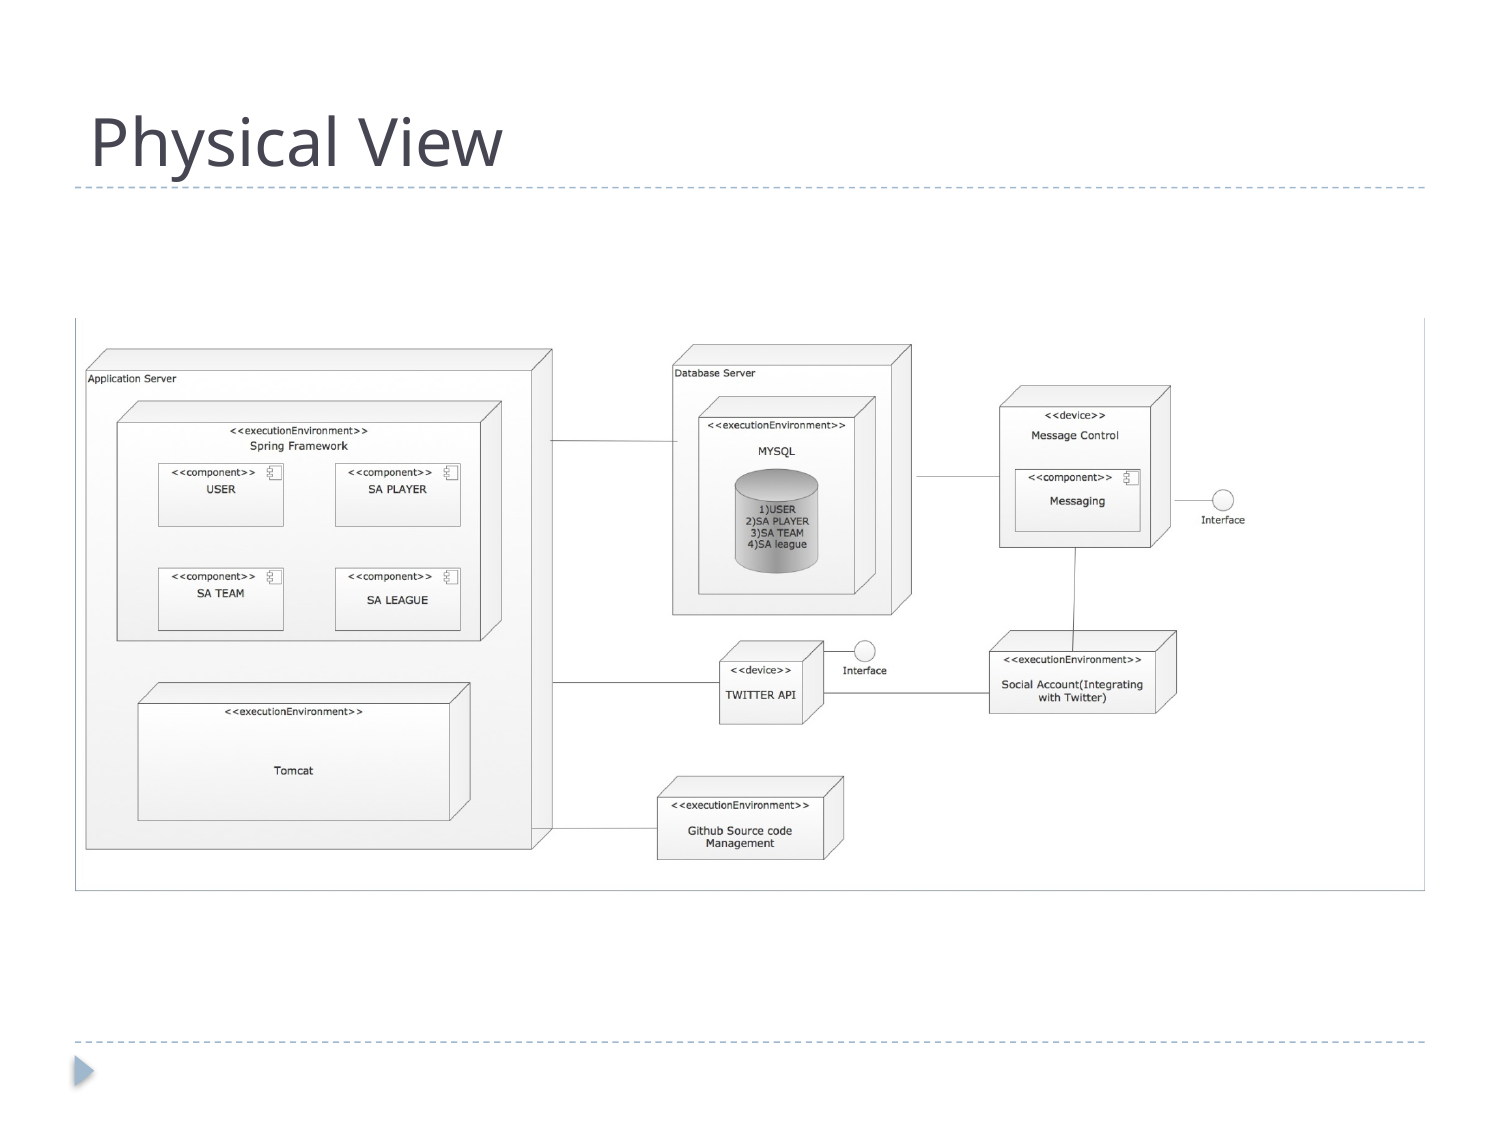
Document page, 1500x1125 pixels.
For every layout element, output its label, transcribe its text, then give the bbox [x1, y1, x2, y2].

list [74, 318, 1426, 892]
title Physical View [75, 24, 1425, 188]
